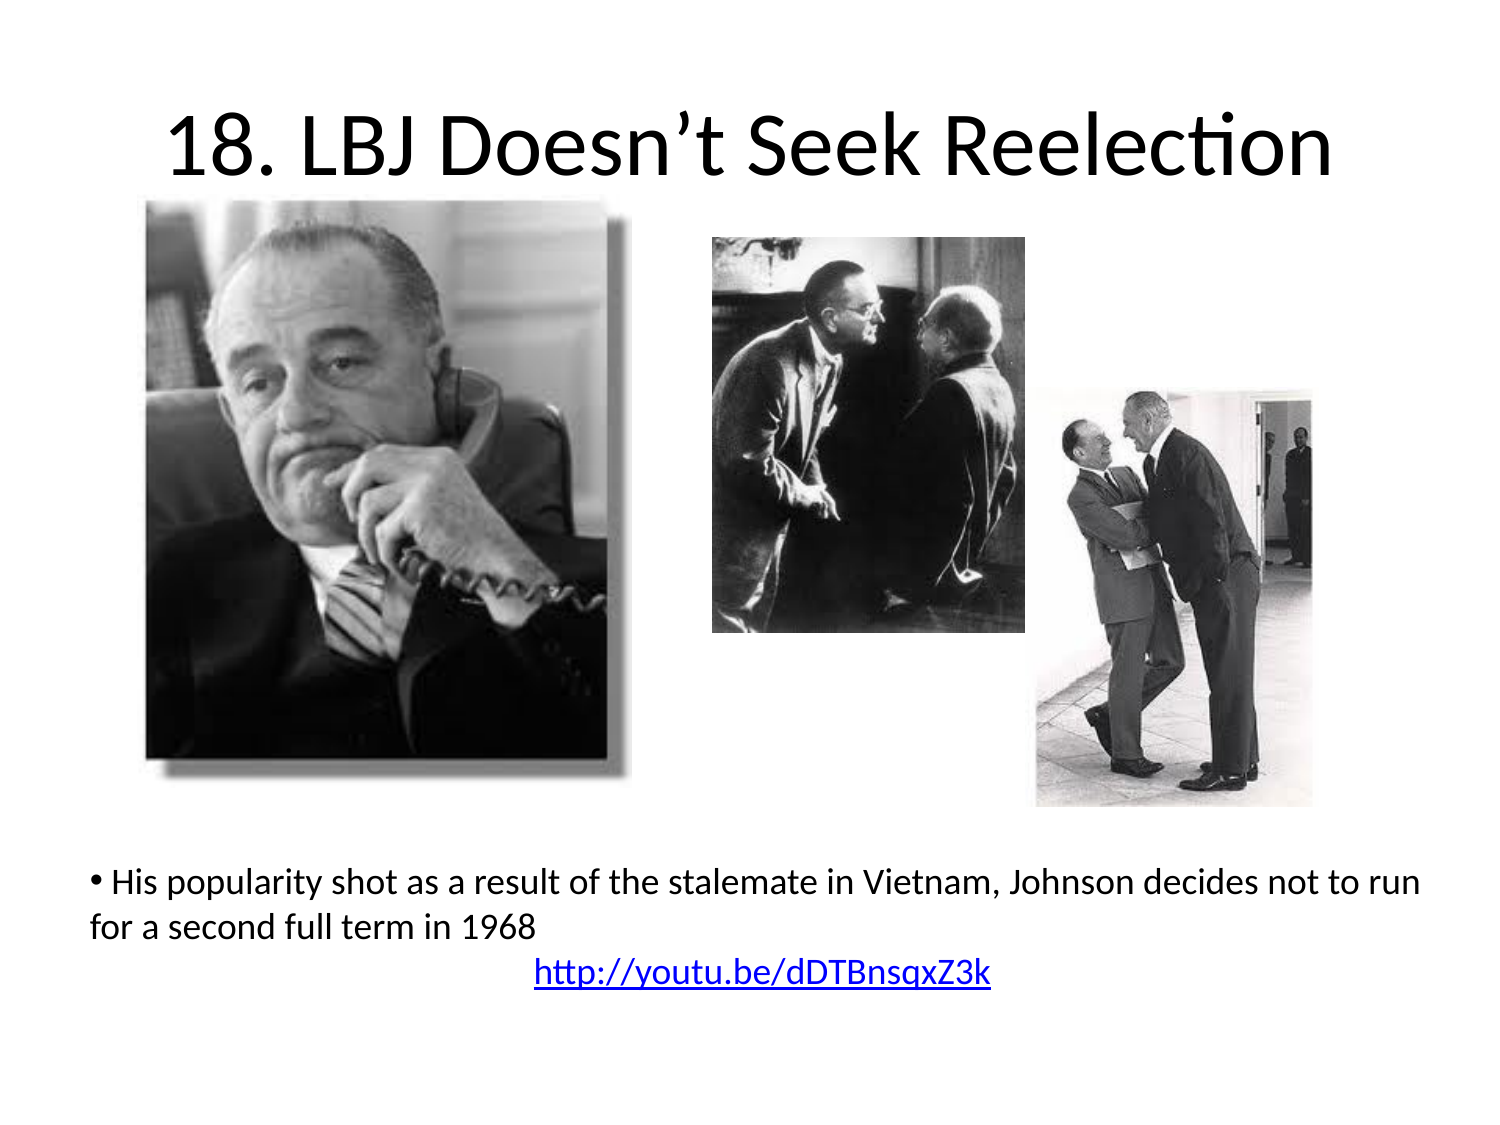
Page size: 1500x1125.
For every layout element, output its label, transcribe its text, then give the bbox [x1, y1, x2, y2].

text_box His popularity shot as a result of the stalemate in Vietnam, Johnson decides not to run for a second full term in 1968 http://youtu.be/dDTBnsqxZ3k [75, 849, 1450, 1045]
title 18. LBJ Doesn’t Seek Reelection [75, 45, 1425, 233]
picture [712, 237, 1319, 807]
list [137, 194, 632, 788]
